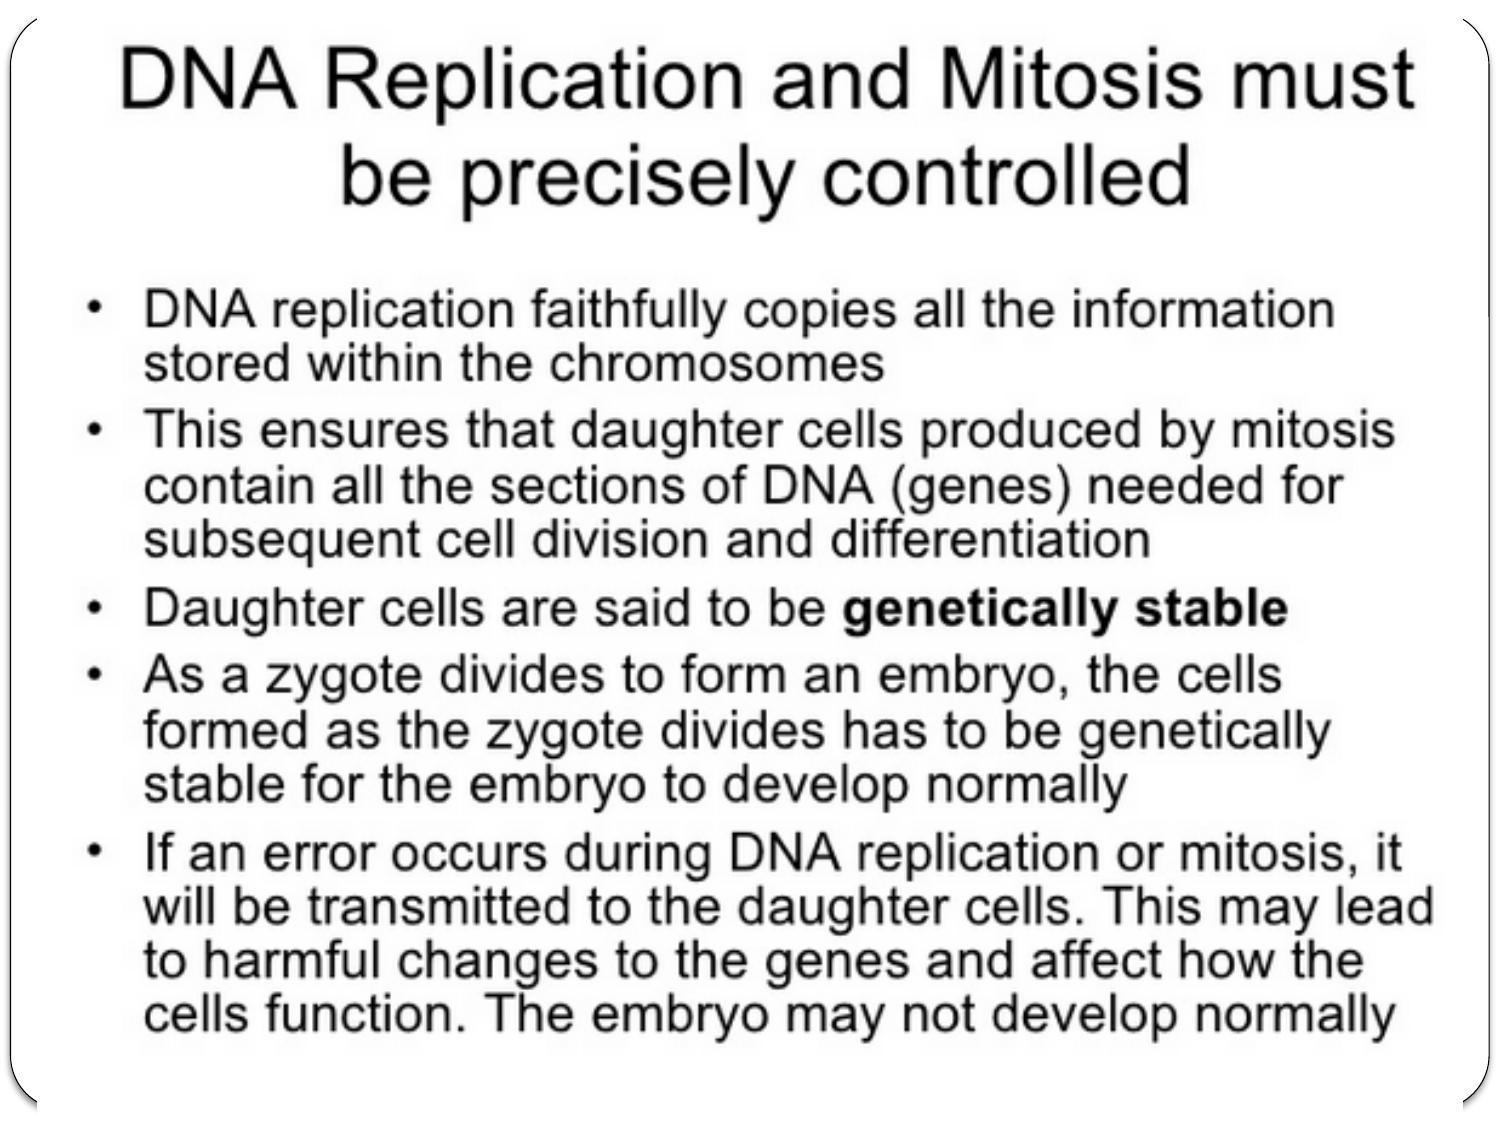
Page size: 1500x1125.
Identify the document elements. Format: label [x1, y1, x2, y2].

list [37, 0, 1463, 1125]
